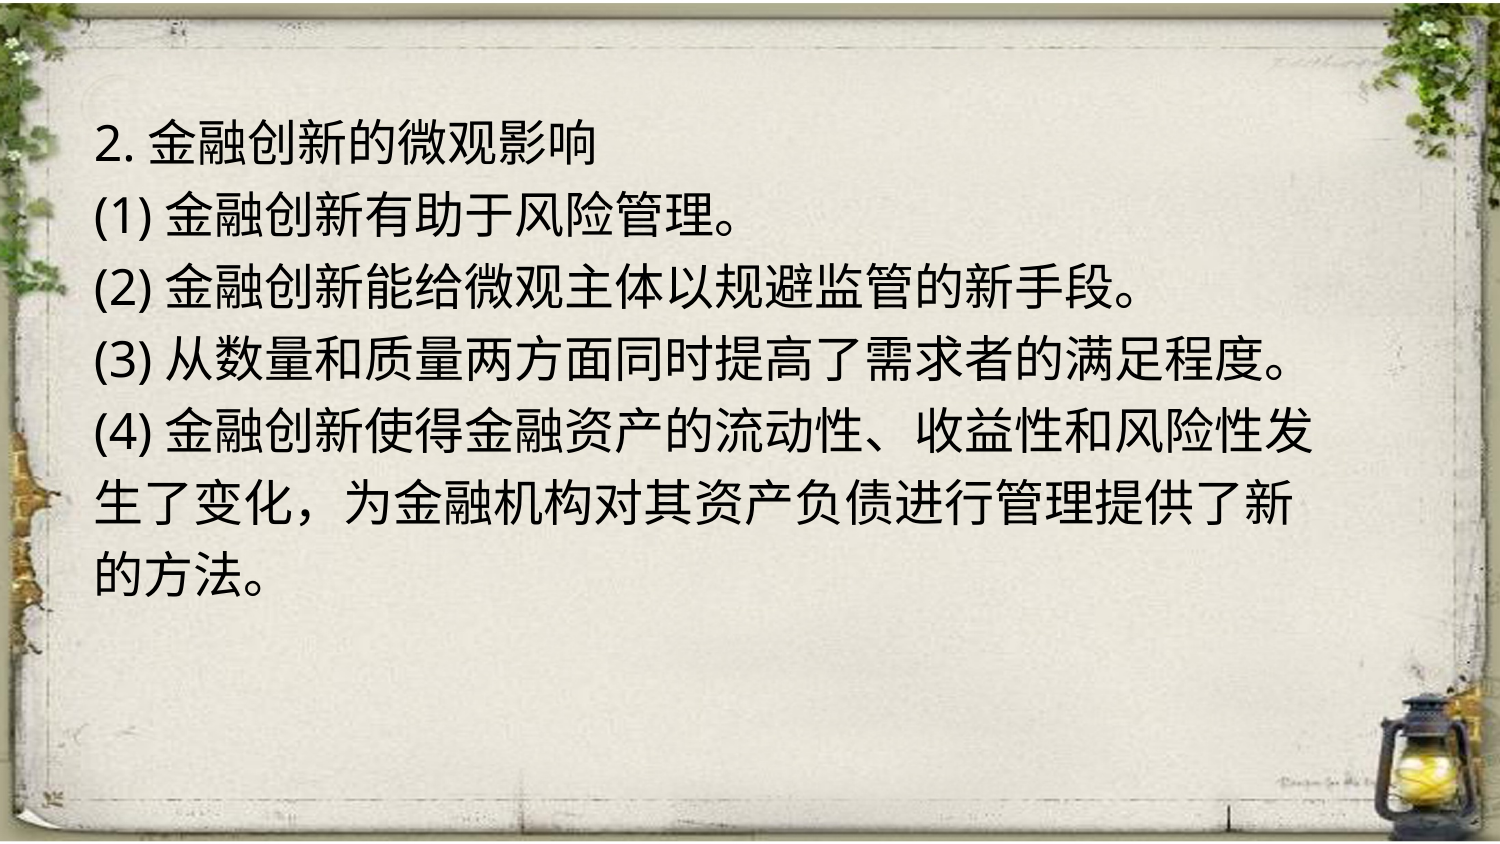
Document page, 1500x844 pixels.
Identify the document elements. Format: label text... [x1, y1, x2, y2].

picture [0, 0, 1500, 844]
text_box 2.金融创新的微观影响 (1)金融创新有助于风险管理。 (2)金融创新能给微观主体以规避监管的新手段。 (3)从数量和质量两方面同时提高了需求者的满足程度。 (4)金融创新使得金融资产的流动性、收益性和风险性发生了变化，为金融机构对其资产负债进行管理提供了新的方法。 [78, 92, 1339, 683]
